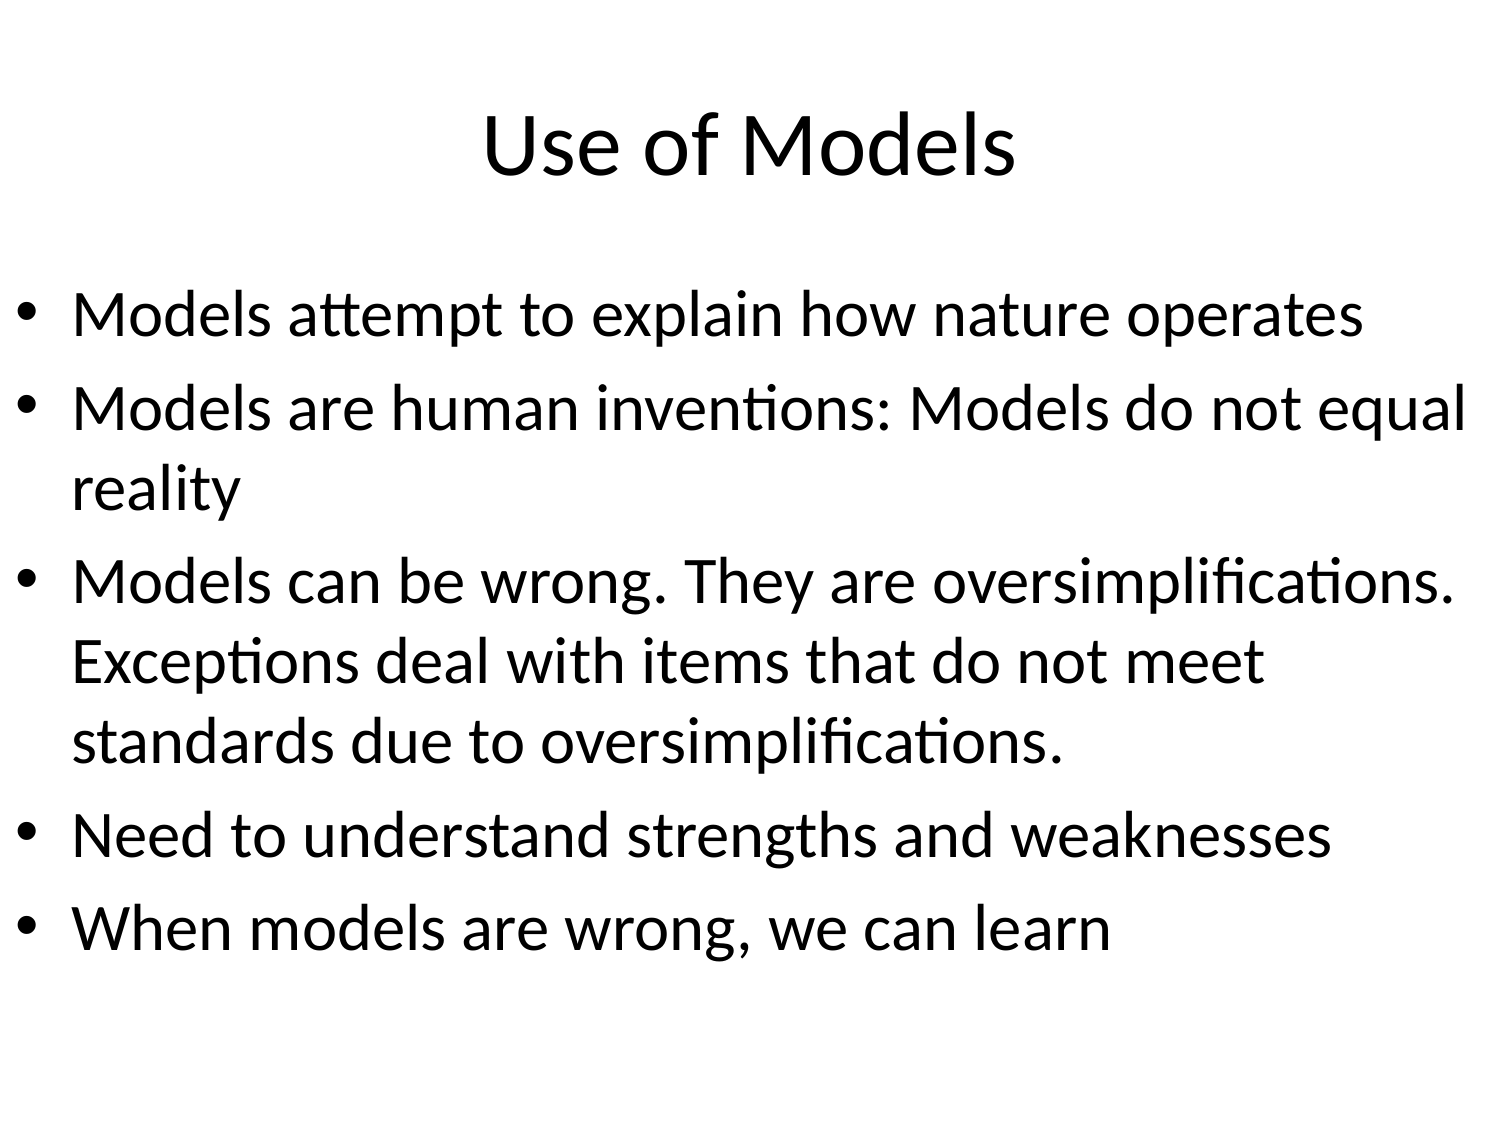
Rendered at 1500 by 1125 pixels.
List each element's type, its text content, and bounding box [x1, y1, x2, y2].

list Models attempt to explain how nature operates Models are human inventions: Models do not equal reality Models can be wrong. They are oversimplifications. Exceptions deal with items that do not meet standards due to oversimplifications. Need to understand strengths and weaknesses When models are wrong, we can learn [0, 262, 1500, 1088]
title Use of Models [75, 45, 1425, 233]
